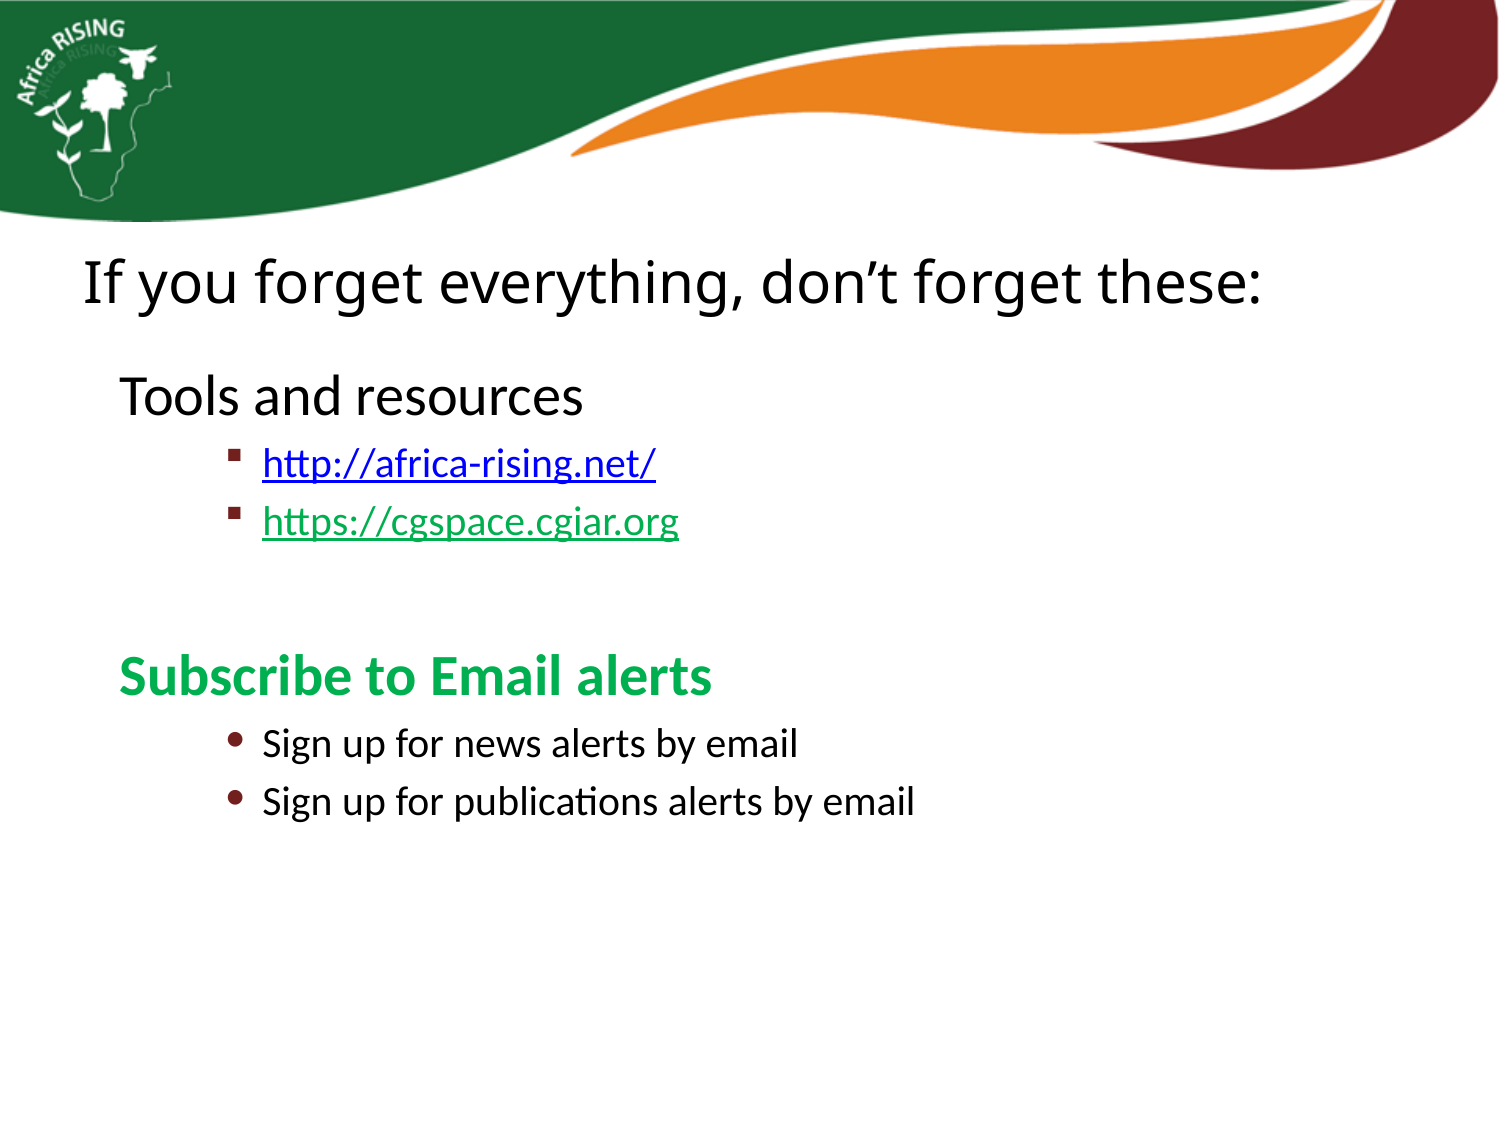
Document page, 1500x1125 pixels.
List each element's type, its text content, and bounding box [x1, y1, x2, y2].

list If you forget everything, don’t forget these: [50, 237, 1425, 350]
text_box Tools and resources http://africa-rising.net/ https://cgspace.cgiar.org Subscribe to Email alerts Sign up for news alerts by email Sign up for publications alerts by email [37, 349, 1313, 1013]
picture [0, 0, 1499, 222]
